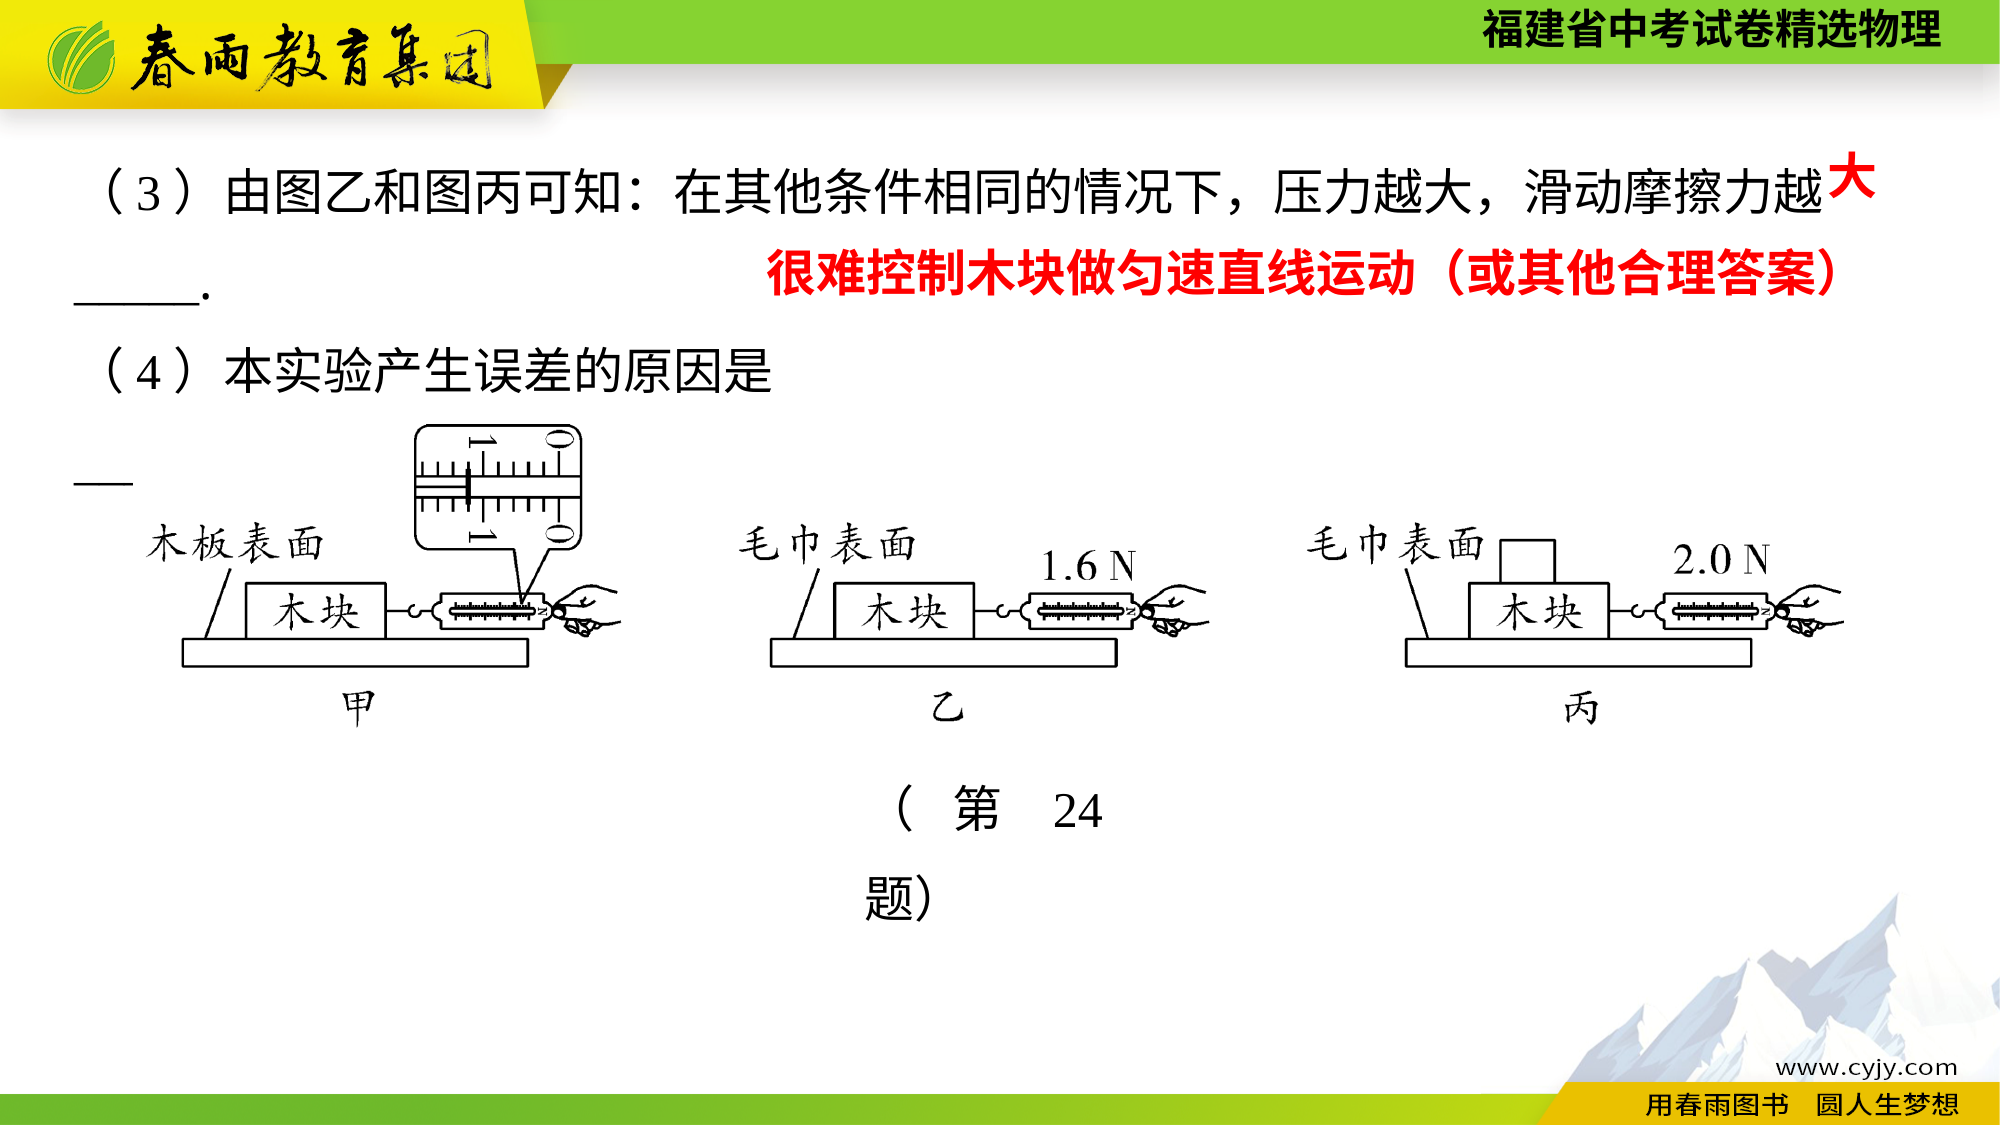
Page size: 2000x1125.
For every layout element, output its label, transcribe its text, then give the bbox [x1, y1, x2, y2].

list （3）由图乙和图丙可知：在其他条件相同的情况下，压力越大，滑动摩擦力越_____. （4）本实验产生误差的原因是_______________________________________________.（写一条即可） [59, 122, 1944, 411]
text_box （第24题） [849, 747, 1130, 845]
text_box 很难控制木块做匀速直线运动（或其他合理答案） [751, 204, 1981, 309]
text_box 大 [1812, 137, 1943, 204]
picture [0, 0, 2000, 1125]
